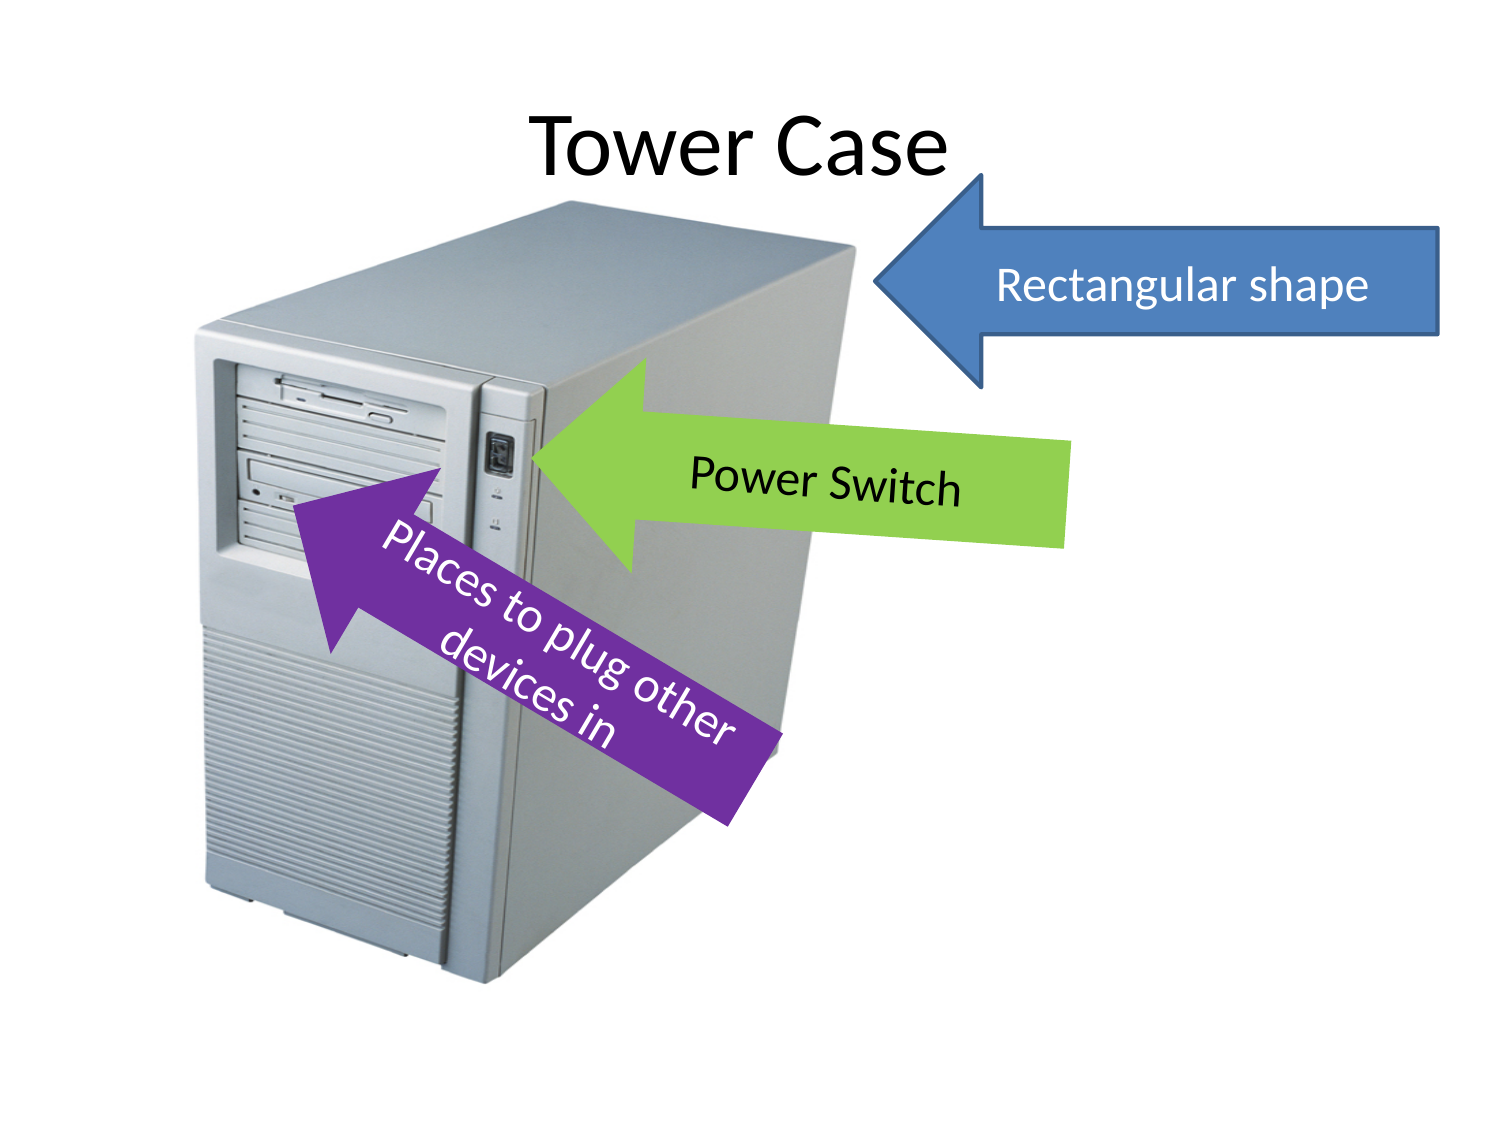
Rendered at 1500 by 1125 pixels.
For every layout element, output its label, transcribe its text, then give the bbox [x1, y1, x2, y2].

text_box Rectangular shape [966, 225, 1440, 390]
picture [87, 124, 963, 1053]
text_box Power Switch [966, 431, 1074, 551]
title Tower Case [75, 45, 1425, 233]
